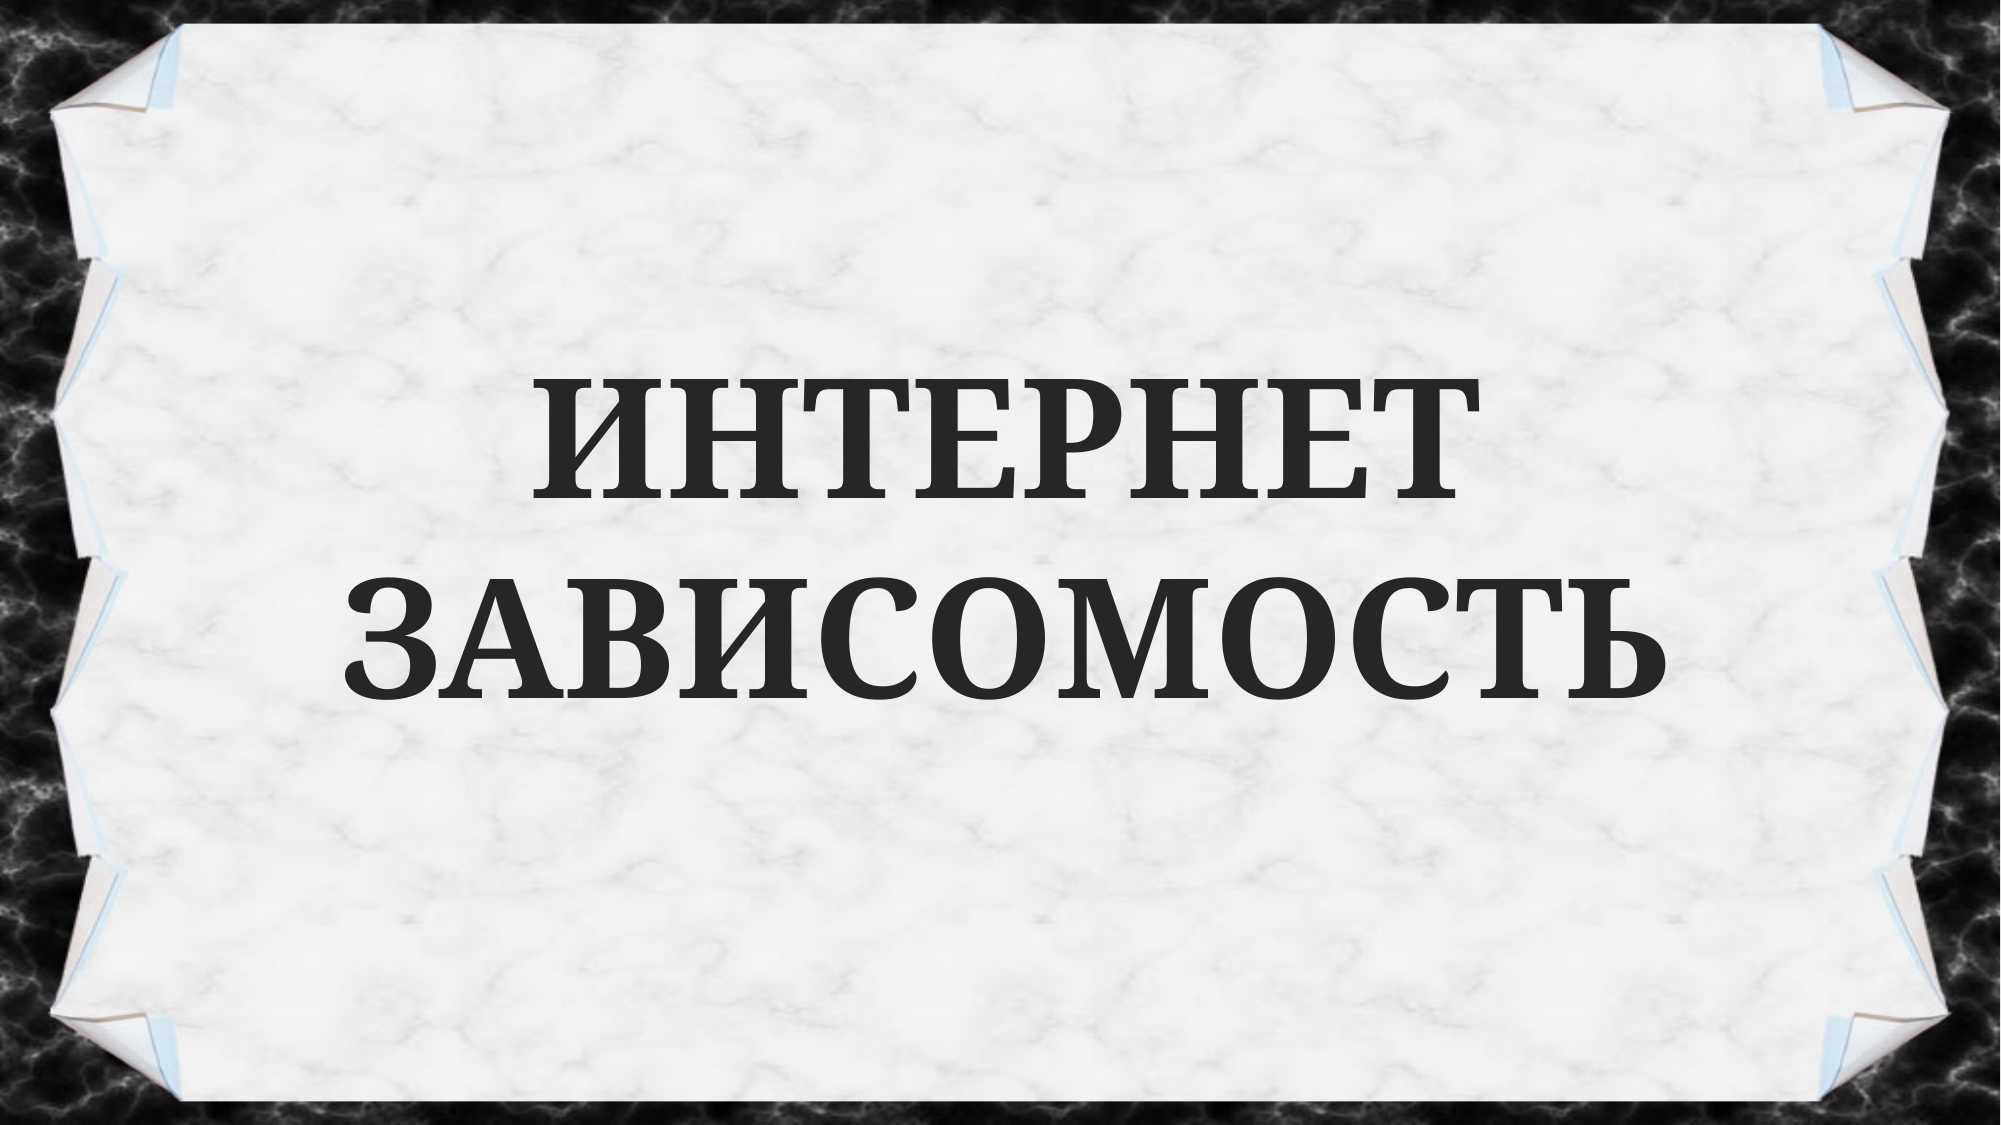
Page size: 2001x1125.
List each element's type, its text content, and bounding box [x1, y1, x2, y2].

picture [0, 0, 2001, 1125]
text_box ИНТЕРНЕТ ЗАВИСОМОСТЬ [211, 324, 1800, 740]
